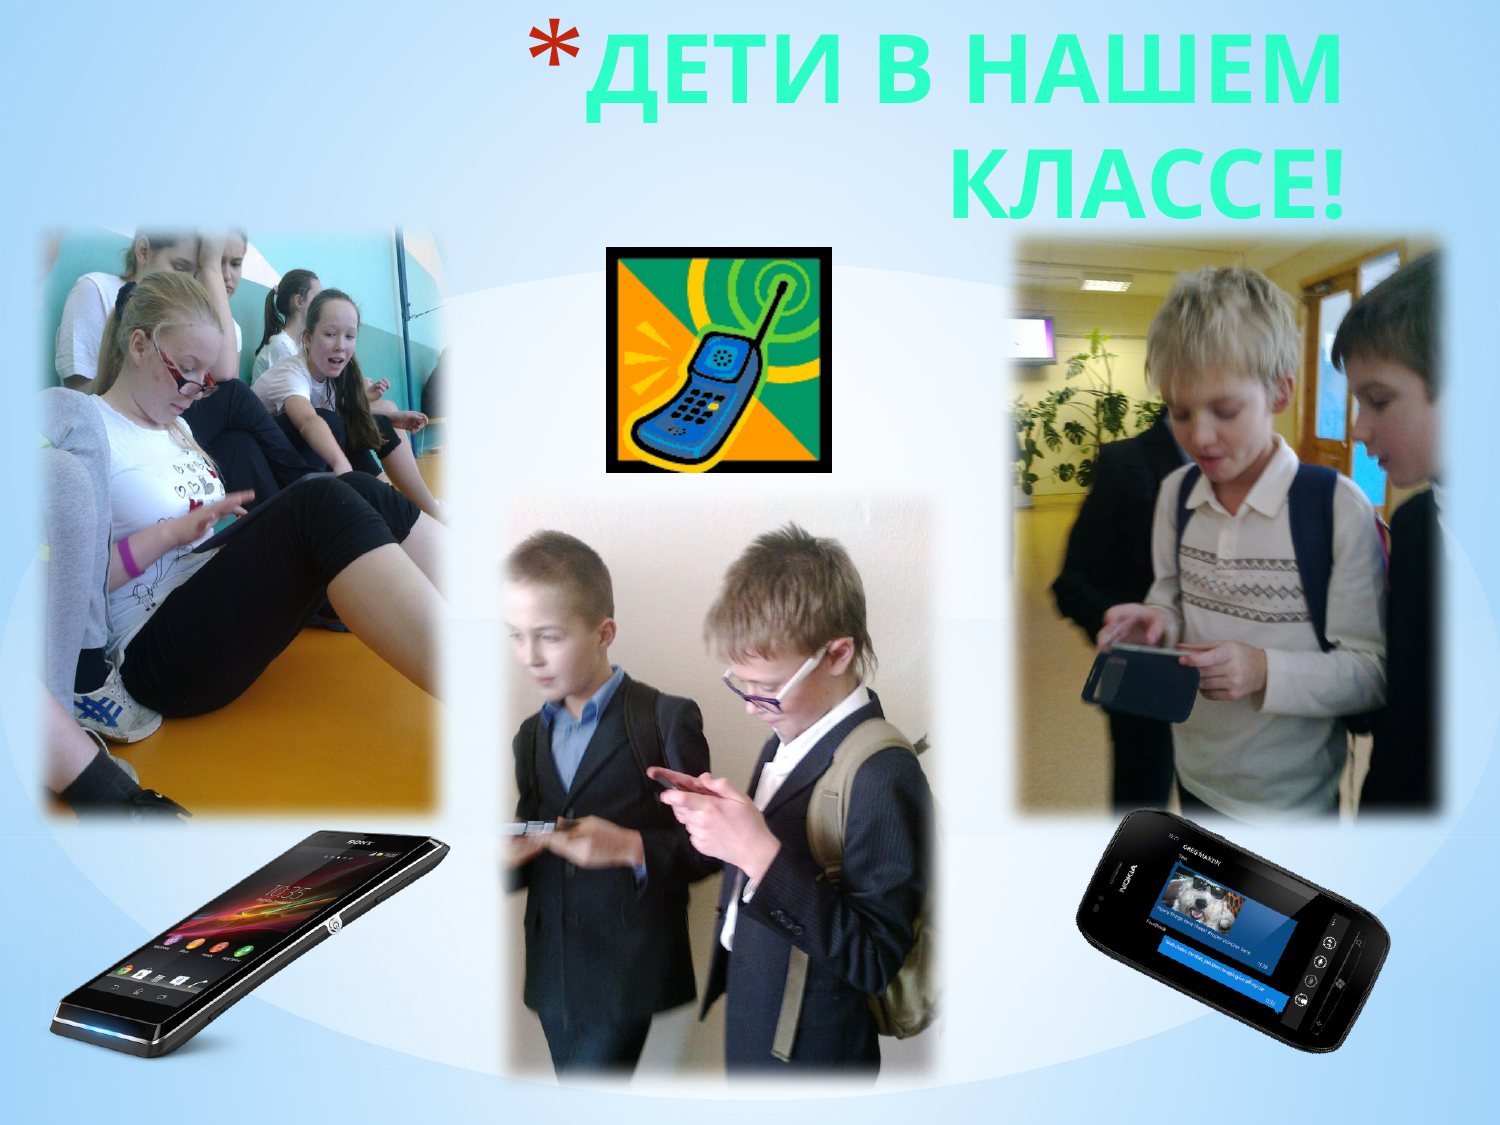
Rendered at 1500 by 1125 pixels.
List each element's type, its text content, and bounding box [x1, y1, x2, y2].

picture [0, 219, 951, 1094]
title Дети в нашем КЛАССЕ! [294, 0, 1363, 905]
picture [997, 219, 1459, 1125]
picture [606, 246, 832, 473]
